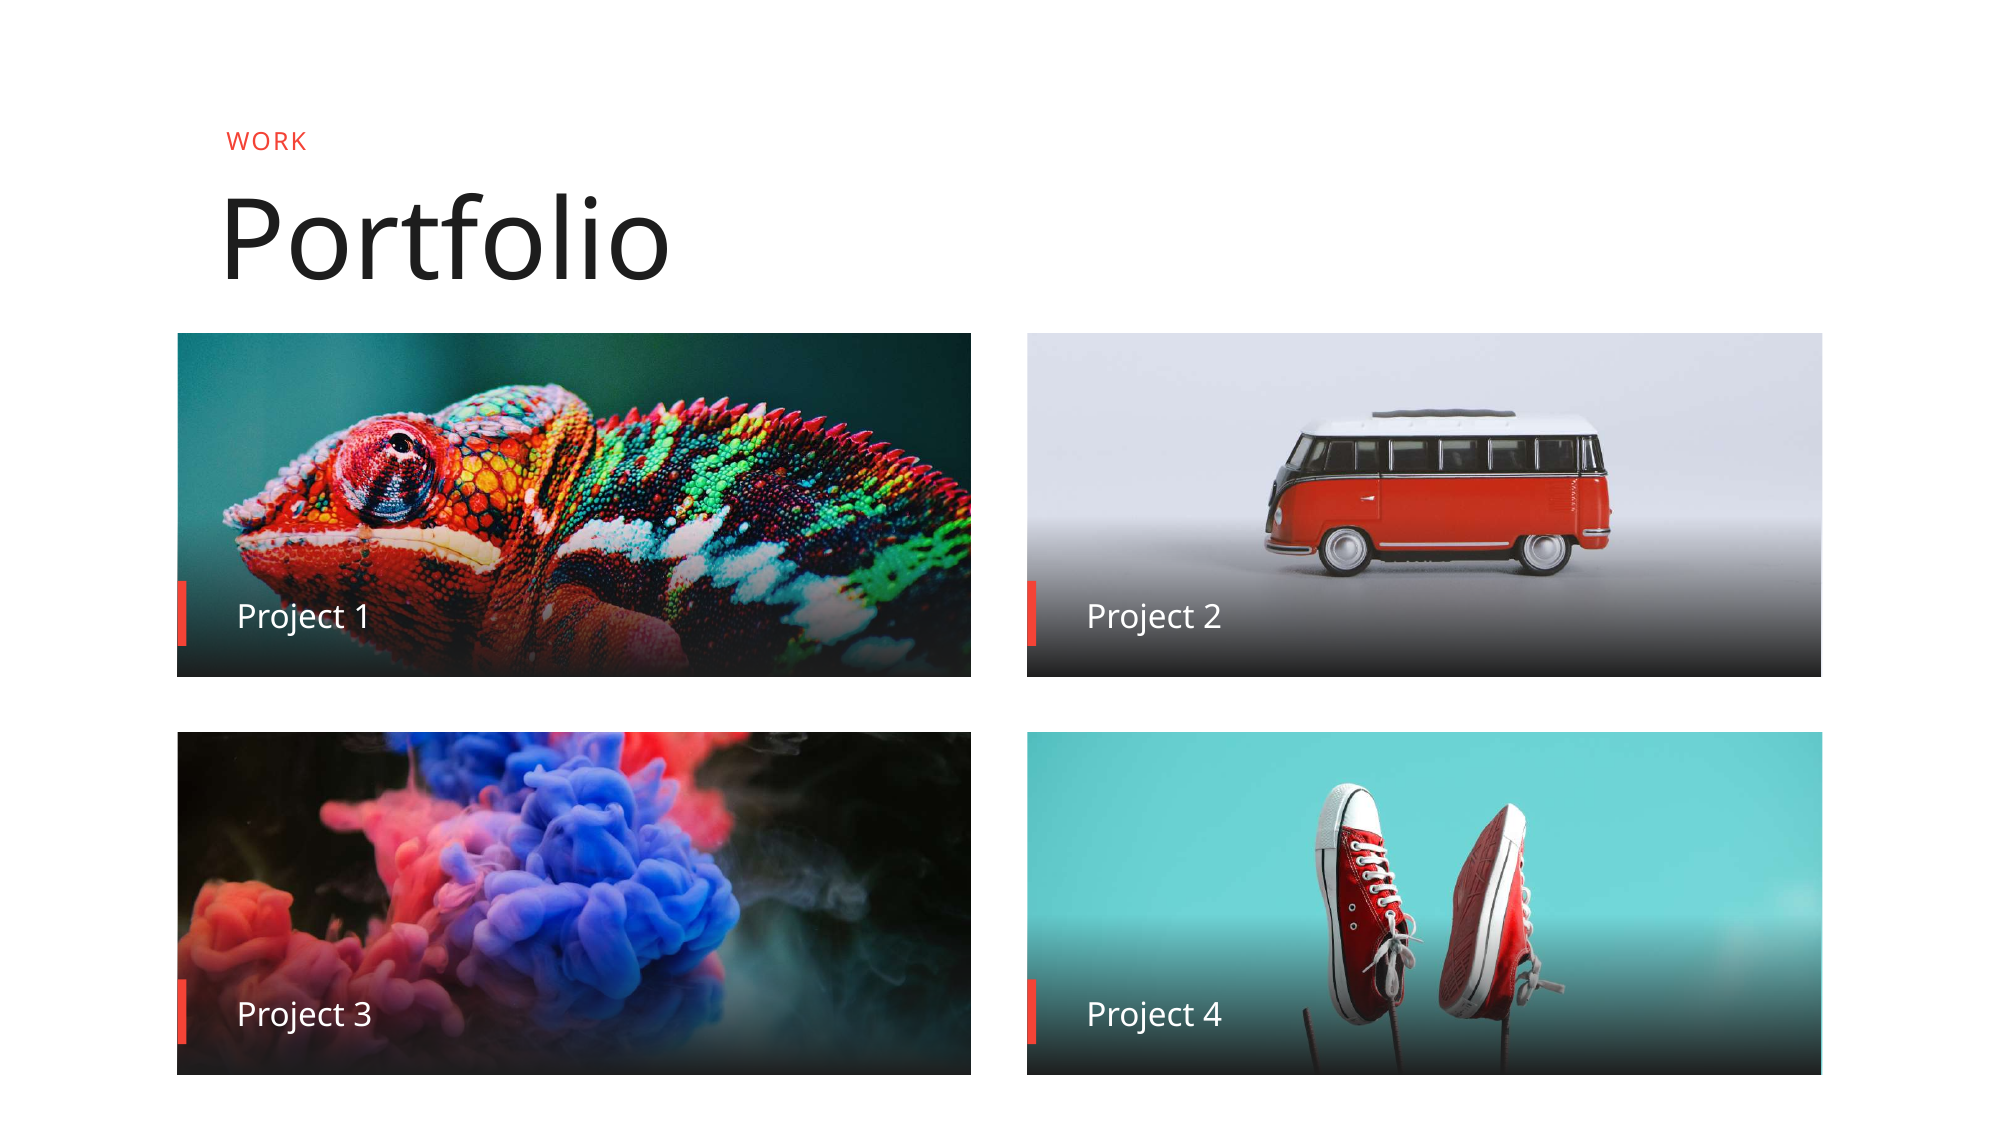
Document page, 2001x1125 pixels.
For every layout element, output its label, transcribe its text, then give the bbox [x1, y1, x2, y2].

text_box Portfolio [217, 192, 674, 301]
picture [177, 732, 971, 1075]
picture [1027, 732, 1823, 1075]
picture [177, 333, 971, 677]
picture [1027, 333, 1823, 677]
text_box WORK [226, 131, 307, 156]
